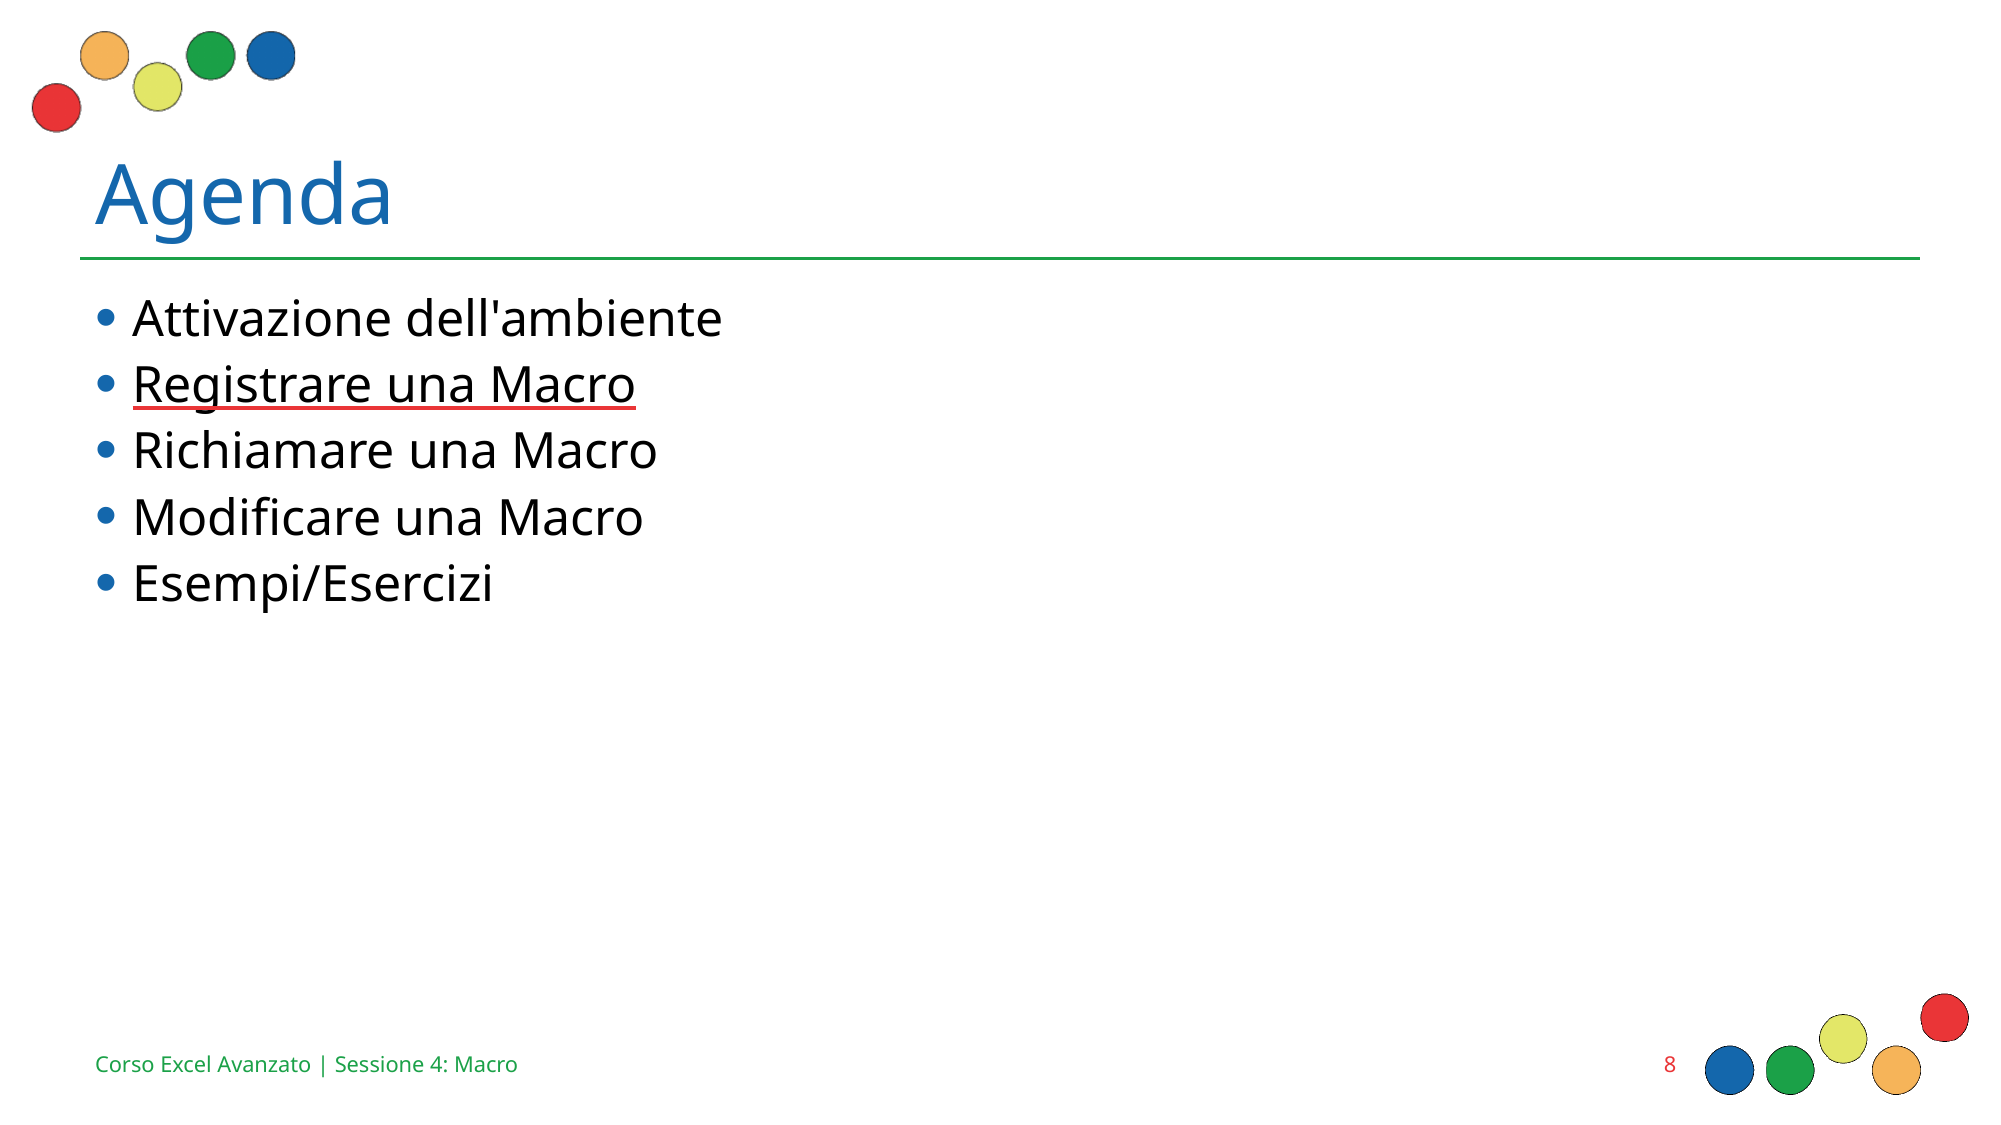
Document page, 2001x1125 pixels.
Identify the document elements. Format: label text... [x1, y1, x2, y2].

title Agenda [80, 123, 1920, 259]
footer Corso Excel Avanzato | Sessione 4: Macro [80, 1035, 1571, 1096]
picture [29, 30, 295, 135]
list Attivazione dell'ambiente Registrare una Macro Richiamare una Macro Modificare una Macro Esempi/Esercizi [80, 278, 1920, 1011]
slide_number 8 [1583, 1035, 1692, 1096]
picture [1704, 990, 1971, 1096]
